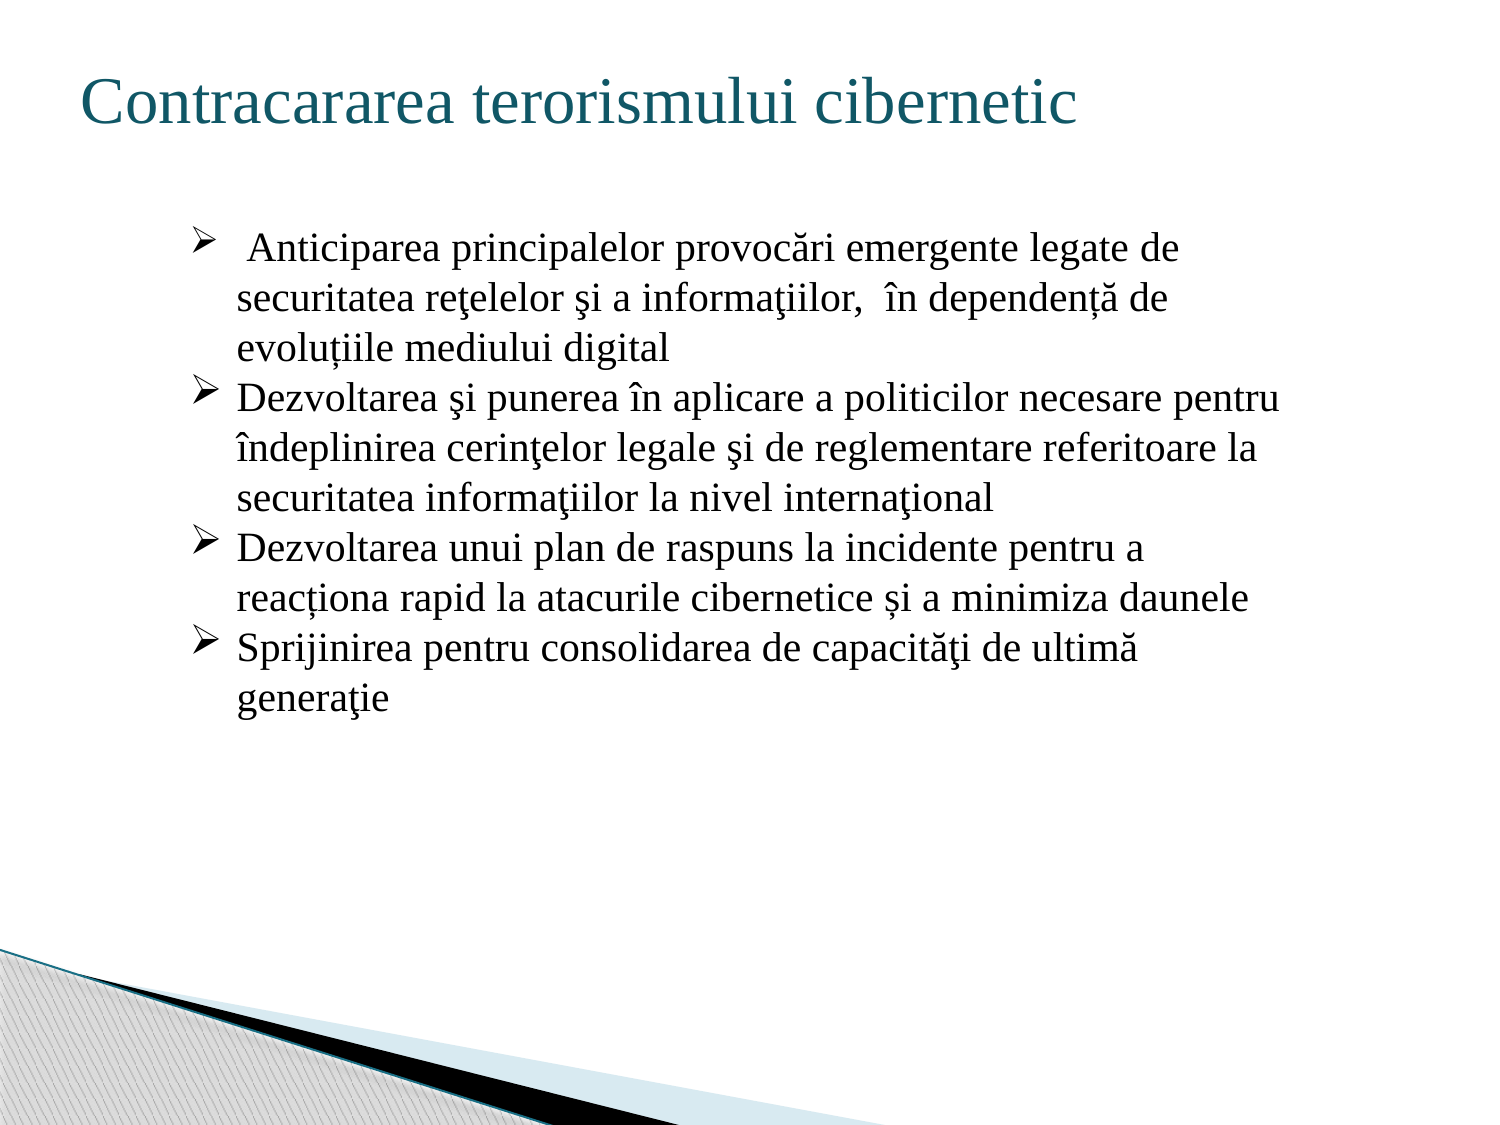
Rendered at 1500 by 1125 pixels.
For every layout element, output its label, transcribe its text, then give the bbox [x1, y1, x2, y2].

text_box Contracararea terorismului cibernetic [66, 49, 1096, 145]
text_box Anticiparea principalelor provocări emergente legate de securitatea reţelelor şi a informaţiilor, în dependență de evoluțiile mediului digital Dezvoltarea şi punerea în aplicare a politicilor necesare pentru îndeplinirea cerinţelor legale şi de reglementare referitoare la securitatea informaţiilor la nivel internaţional Dezvoltarea unui plan de raspuns la incidente pentru a reacționa rapid la atacurile cibernetice și a minimiza daunele Sprijinirea pentru consolidarea de capacităţi de ultimă generaţie [174, 212, 1313, 728]
